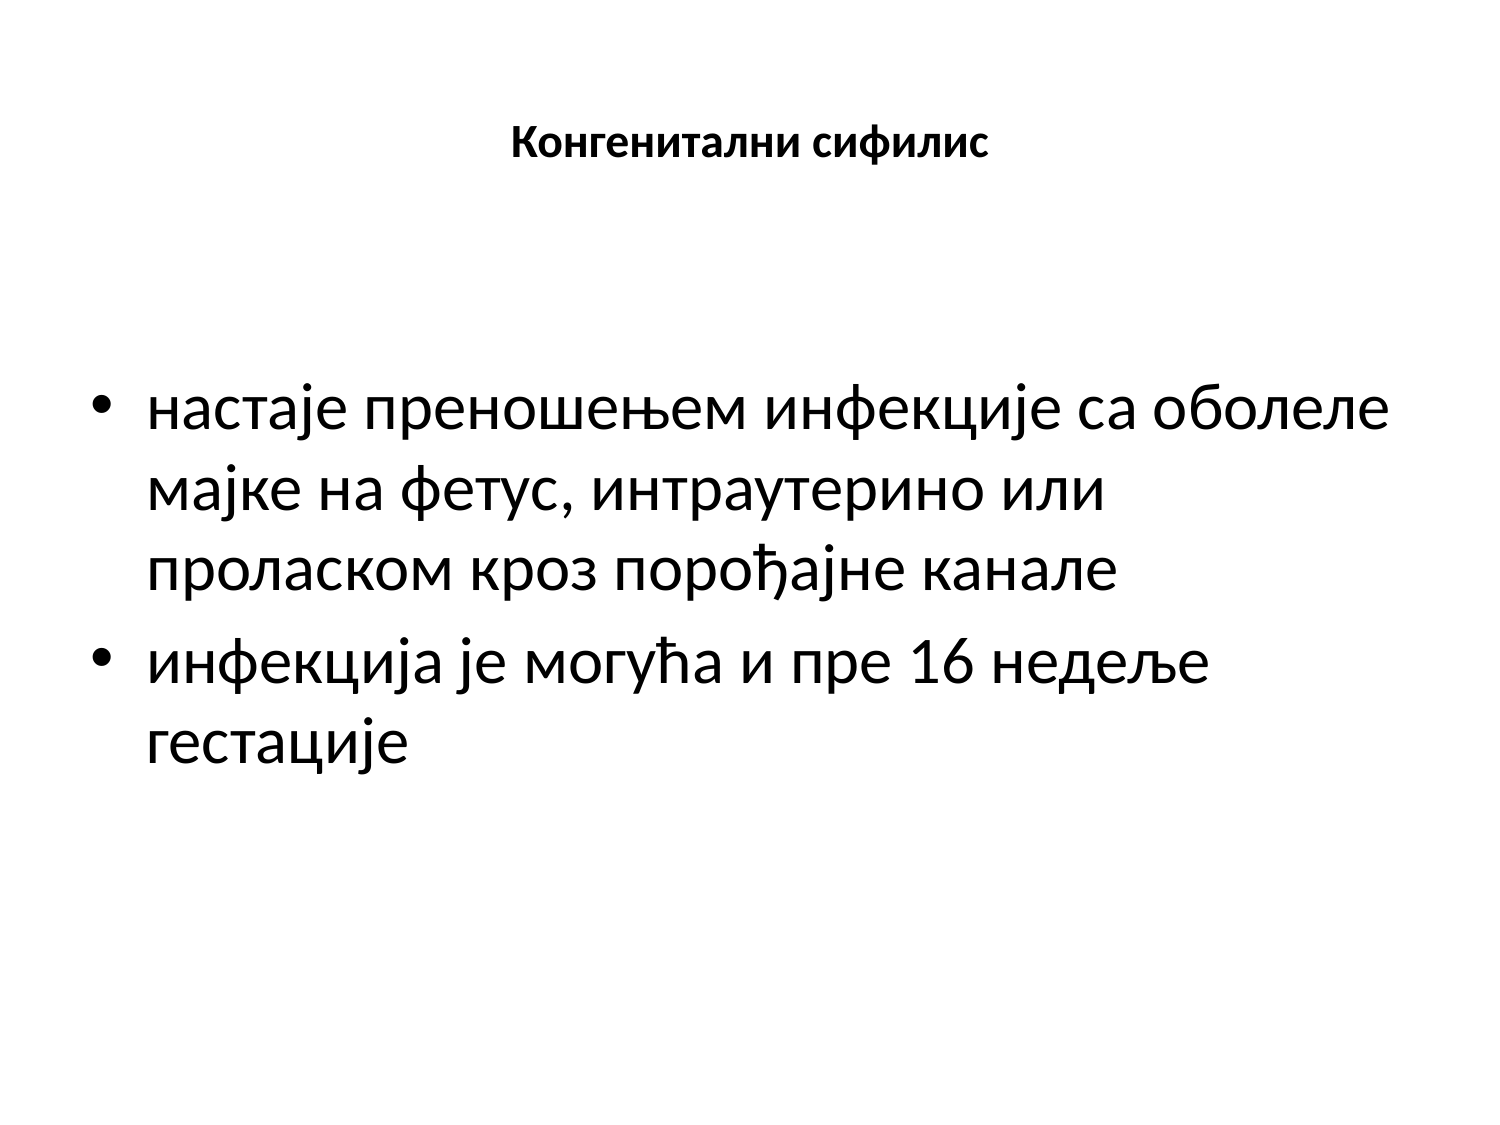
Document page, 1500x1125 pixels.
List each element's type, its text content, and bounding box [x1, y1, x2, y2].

list настаје преношењем инфекције са оболеле мајке на фетус, интраутерино или проласком кроз порођајне канале инфекција је могућа и пре 16 недеље гестације [75, 262, 1425, 1005]
title Конгенитални сифилис [75, 45, 1425, 233]
